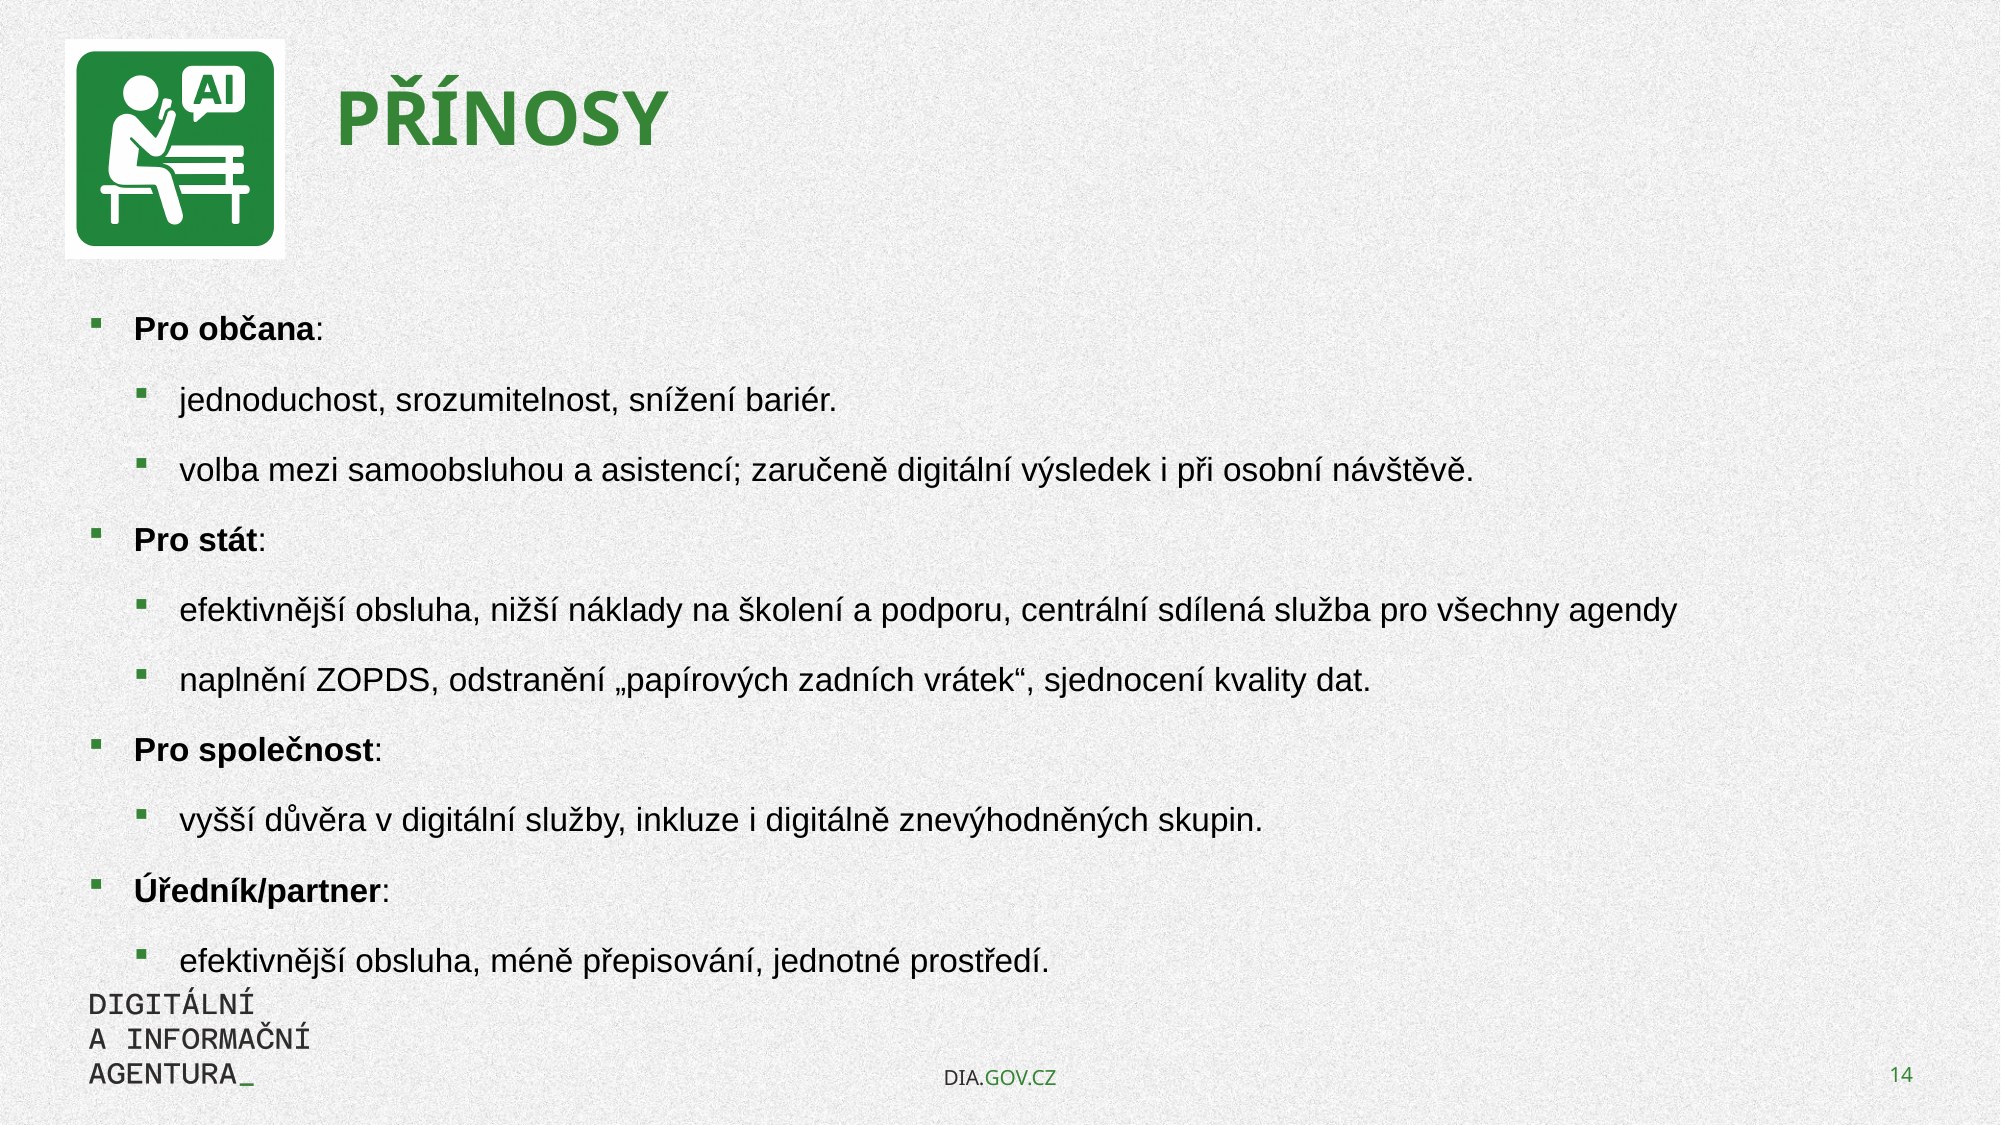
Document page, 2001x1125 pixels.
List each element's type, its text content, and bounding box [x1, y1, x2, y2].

title Přínosy [334, 70, 1912, 284]
picture [0, 0, 2001, 1125]
list Pro občana: jednoduchost, srozumitelnost, snížení bariér. volba mezi samoobsluhou a asistencí; zaručeně digitální výsledek i při osobní návštěvě. Pro stát: efektivnější obsluha, nižší náklady na školení a podporu, centrální sdílená služba pro všechny agendy naplnění ZOPDS, odstranění „papírových zadních vrátek“, sjednocení kvality dat. Pro společnost: vyšší důvěra v digitální služby, inkluze i digitálně znevýhodněných skupin. Úředník/partner: efektivnější obsluha, méně přepisování, jednotné prostředí. [88, 299, 1912, 980]
slide_number 14 [1612, 1037, 1928, 1098]
footer DIA.GOV.CZ [558, 1037, 1442, 1098]
